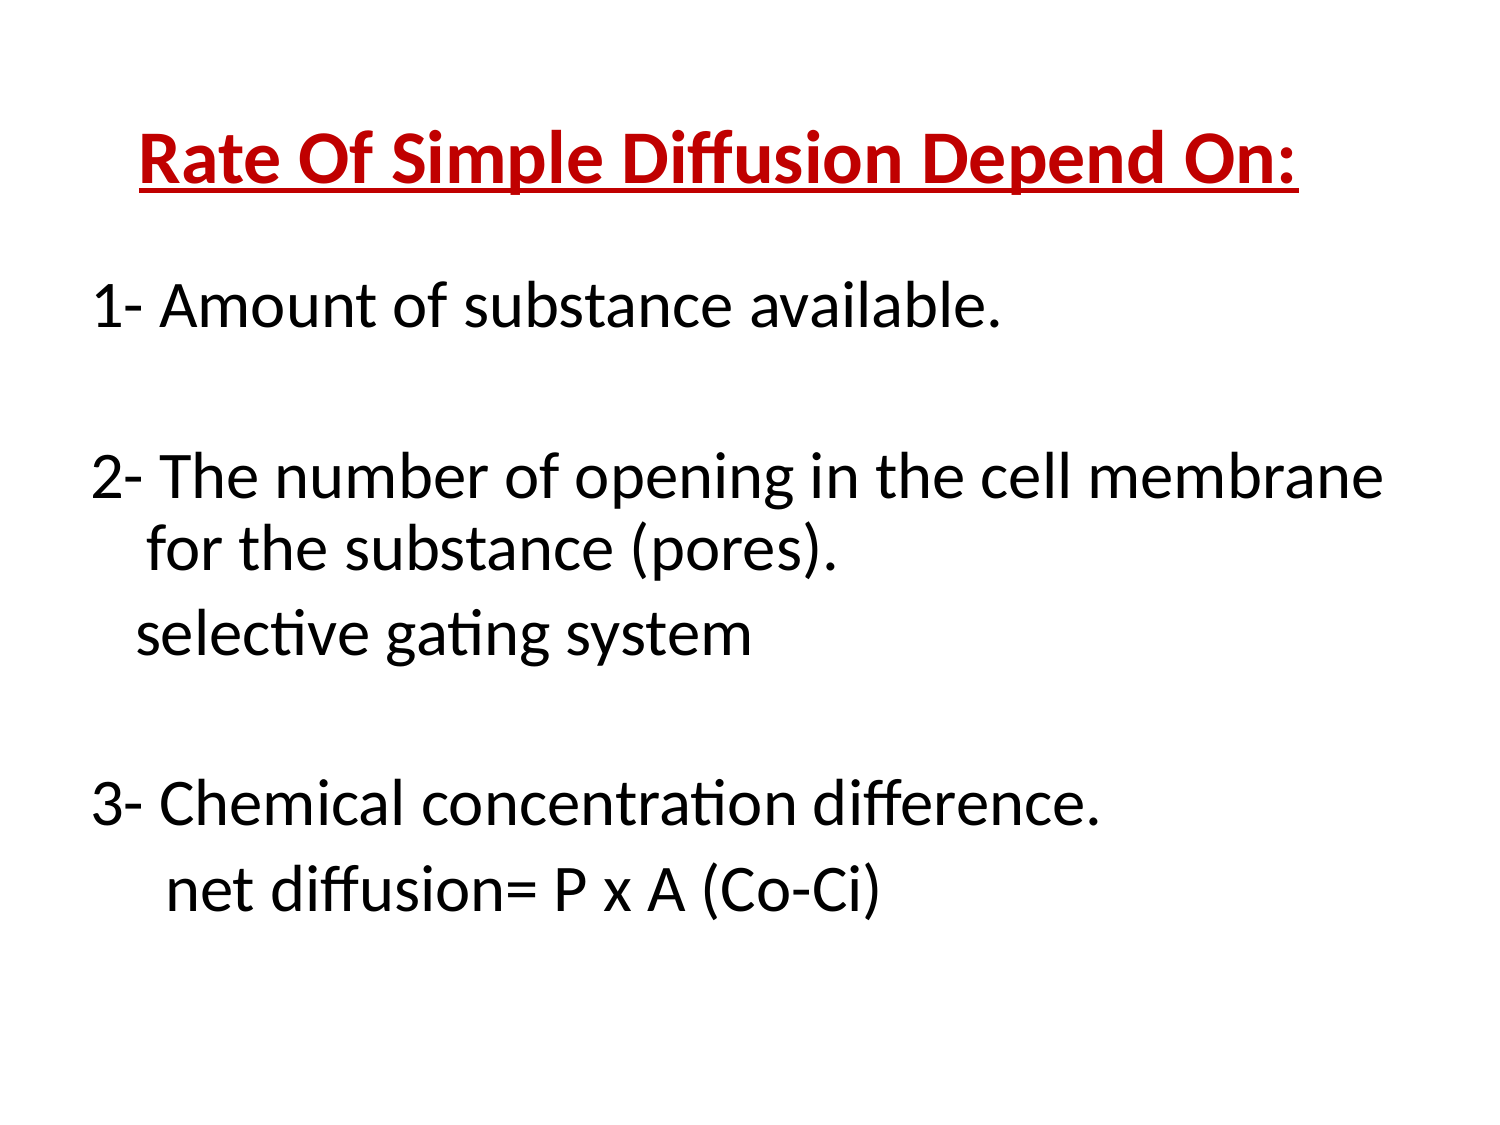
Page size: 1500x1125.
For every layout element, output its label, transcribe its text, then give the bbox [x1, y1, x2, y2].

list 1- Amount of substance available. 2- The number of opening in the cell membrane for the substance (pores). selective gating system 3- Chemical concentration difference. net diffusion= P x A (Co-Ci) [75, 262, 1425, 1005]
title Rate Of Simple Diffusion Depend On: [0, 99, 1438, 206]
